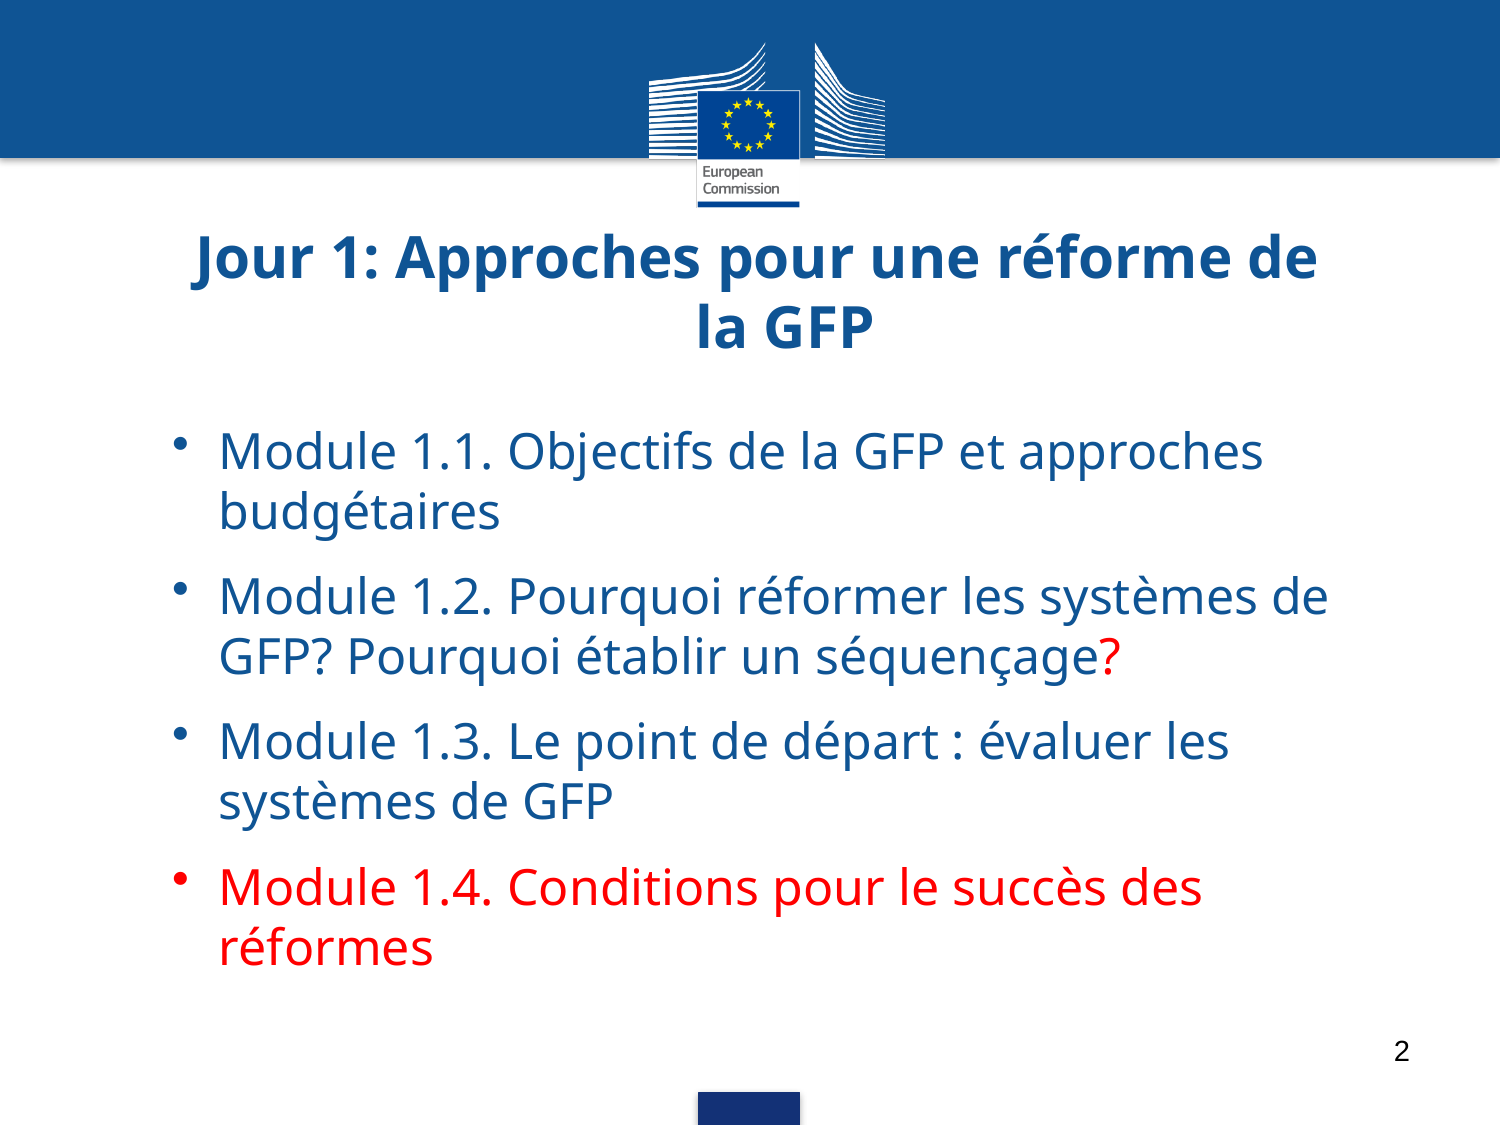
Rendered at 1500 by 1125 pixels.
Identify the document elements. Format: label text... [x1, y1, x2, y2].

slide_number 2 [1074, 1024, 1426, 1103]
picture [649, 42, 885, 208]
list Module 1.1. Objectifs de la GFP et approches budgétaires Module 1.2. Pourquoi réformer les systèmes de GFP? Pourquoi établir un séquençage? Module 1.3. Le point de départ : évaluer les systèmes de GFP Module 1.4. Conditions pour le succès des réformes [82, 412, 1432, 1021]
title Jour 1: Approches pour une réforme de la GFP [175, 231, 1339, 420]
